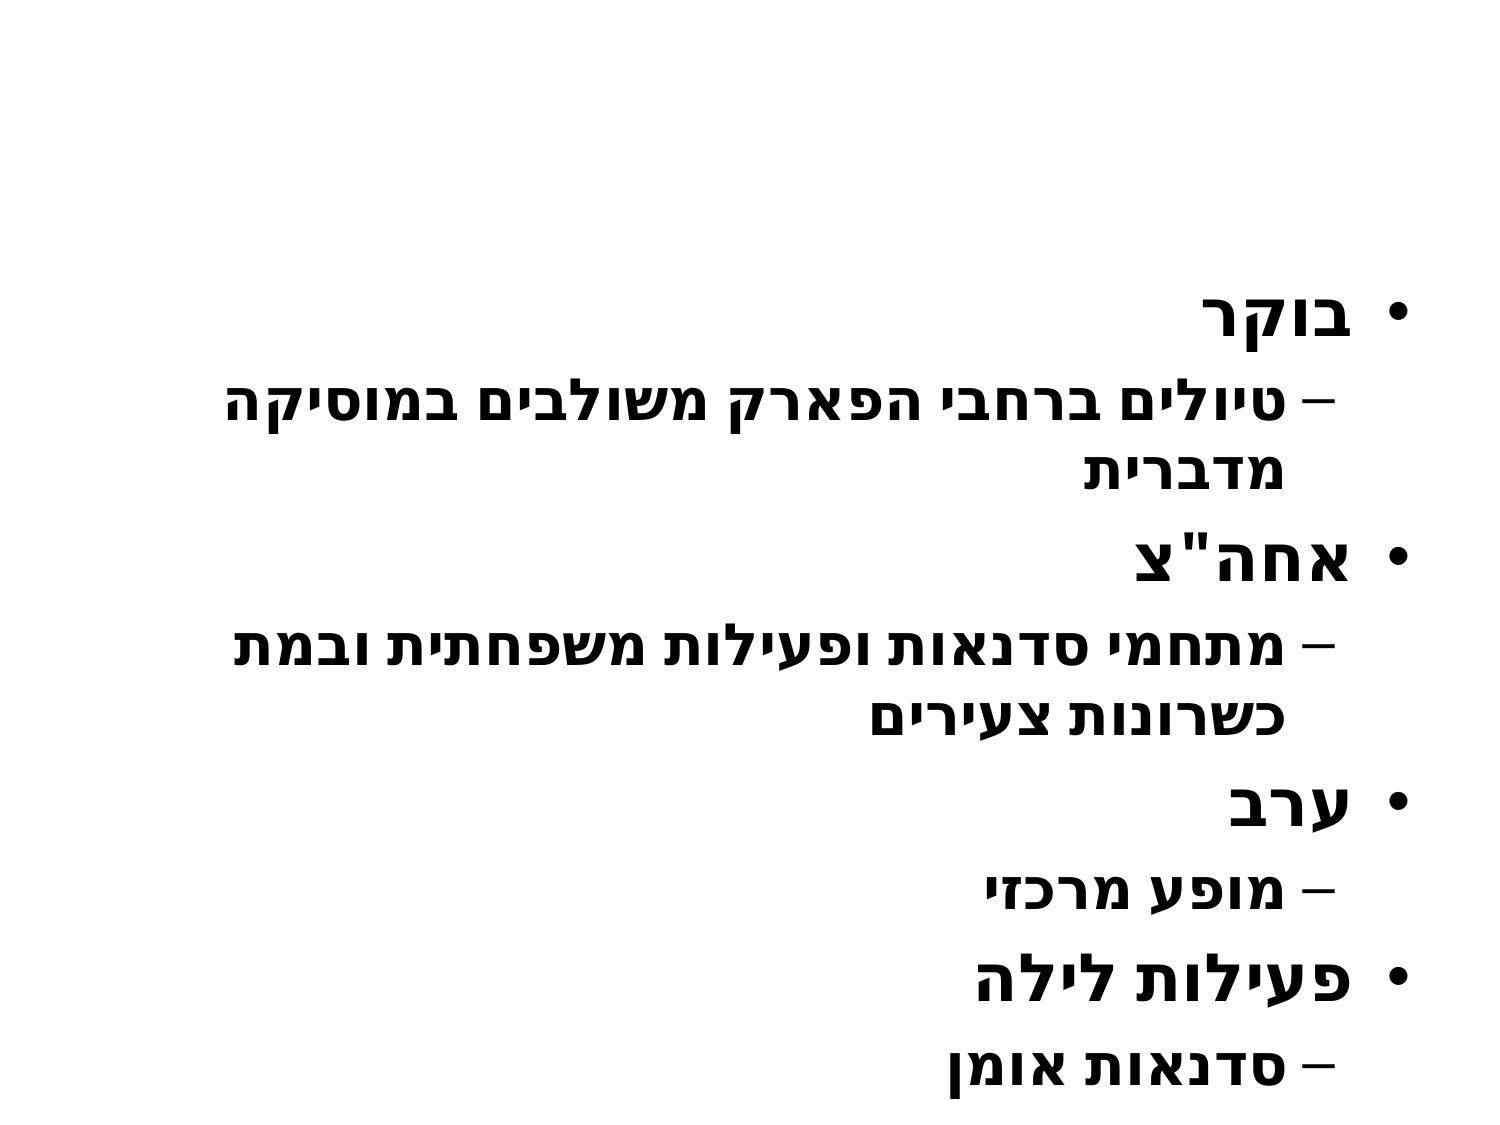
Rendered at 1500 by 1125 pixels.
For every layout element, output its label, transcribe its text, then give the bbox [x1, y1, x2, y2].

list בוקר טיולים ברחבי הפארק משולבים במוסיקה מדברית אחה"צ מתחמי סדנאות ופעילות משפחתית ובמת כשרונות צעירים ערב מופע מרכזי פעילות לילה סדנאות אומן [75, 262, 1425, 1005]
